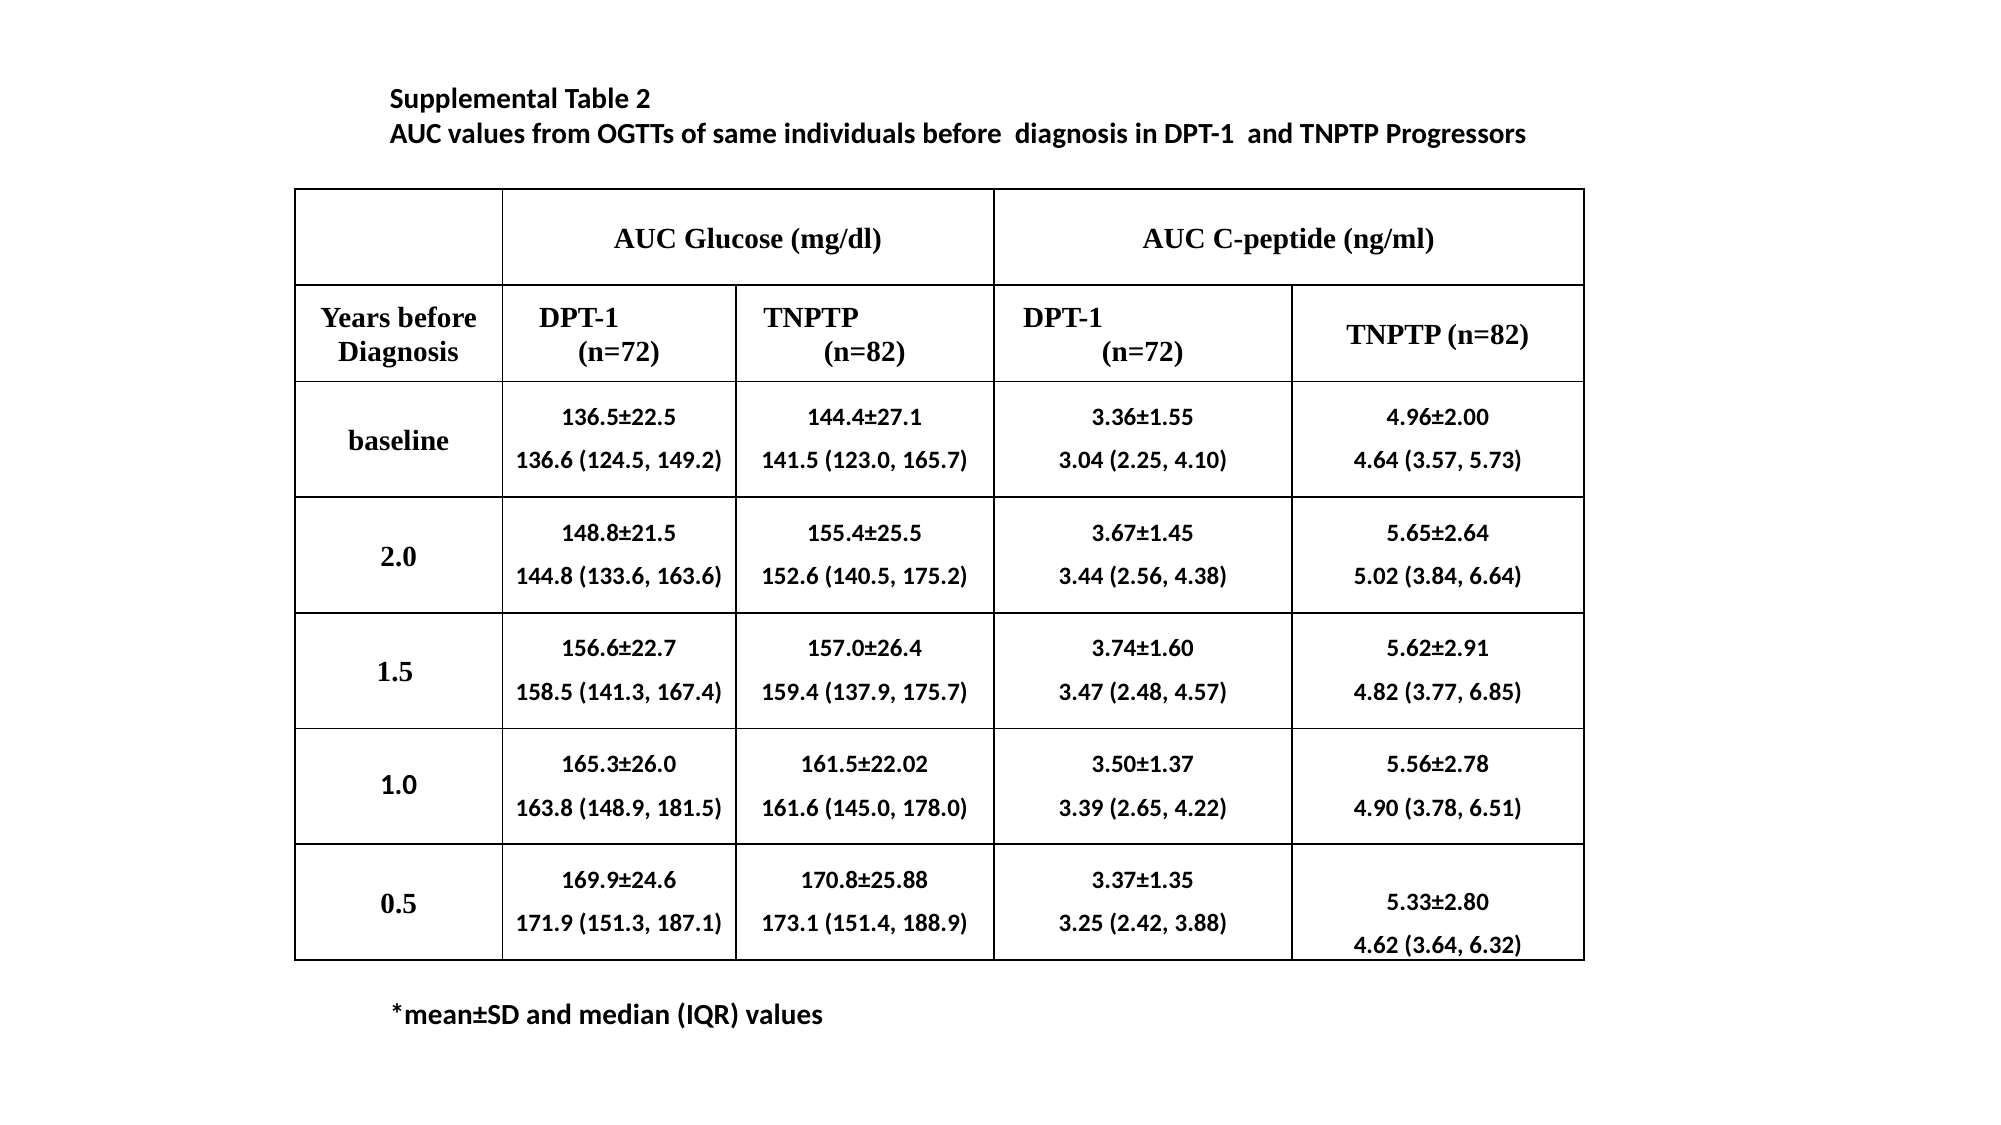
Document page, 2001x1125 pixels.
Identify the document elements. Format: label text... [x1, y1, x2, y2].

table_cell 1.0 [296, 729, 502, 843]
table_cell 1.5 [296, 614, 502, 728]
table_cell 136.5±22.5 136.6 (124.5, 149.2) [503, 382, 735, 496]
table_cell 5.56±2.78 4.90 (3.78, 6.51) [1293, 729, 1583, 843]
table_cell 5.62±2.91 4.82 (3.77, 6.85) [1293, 614, 1583, 728]
table_cell 148.8±21.5 144.8 (133.6, 163.6) [503, 498, 735, 612]
table_cell DPT-1 (n=72) [503, 286, 735, 381]
table_cell 169.9±24.6 171.9 (151.3, 187.1) [503, 845, 735, 959]
text_box *mean±SD and median (IQR) values [375, 988, 960, 1073]
table_cell 161.5±22.02 161.6 (145.0, 178.0) [737, 729, 993, 843]
table_cell 3.74±1.60 3.47 (2.48, 4.57) [995, 614, 1291, 728]
table_header [296, 190, 502, 284]
table_cell 165.3±26.0 163.8 (148.9, 181.5) [503, 729, 735, 843]
table_cell Years before Diagnosis [296, 286, 502, 381]
table_cell 4.96±2.00 4.64 (3.57, 5.73) [1293, 382, 1583, 496]
table_cell 3.36±1.55 3.04 (2.25, 4.10) [995, 382, 1291, 496]
table_header AUC C-peptide (ng/ml) [995, 190, 1583, 284]
table_cell 156.6±22.7 158.5 (141.3, 167.4) [503, 614, 735, 728]
table_cell 3.67±1.45 3.44 (2.56, 4.38) [995, 498, 1291, 612]
table_cell DPT-1 (n=72) [995, 286, 1291, 381]
table_cell 5.65±2.64 5.02 (3.84, 6.64) [1293, 498, 1583, 612]
table_cell 170.8±25.88 173.1 (151.4, 188.9) [737, 845, 993, 959]
table_cell 0.5 [296, 845, 502, 959]
table_cell baseline [296, 382, 502, 496]
table_cell 144.4±27.1 141.5 (123.0, 165.7) [737, 382, 993, 496]
table_header AUC Glucose (mg/dl) [503, 190, 993, 284]
table_cell 2.0 [296, 498, 502, 612]
table_cell 157.0±26.4 159.4 (137.9, 175.7) [737, 614, 993, 728]
table_cell 3.50±1.37 3.39 (2.65, 4.22) [995, 729, 1291, 843]
table_cell 5.33±2.80 4.62 (3.64, 6.32) [1293, 845, 1583, 959]
table_cell TNPTP (n=82) [1293, 286, 1583, 381]
table_cell 155.4±25.5 152.6 (140.5, 175.2) [737, 498, 993, 612]
table_cell TNPTP (n=82) [737, 286, 993, 381]
text_box Supplemental Table 2 AUC values from OGTTs of same individuals before diagnosis in DPT-1 and TNPTP Progressors [375, 72, 1664, 157]
table_cell 3.37±1.35 3.25 (2.42, 3.88) [995, 845, 1291, 959]
